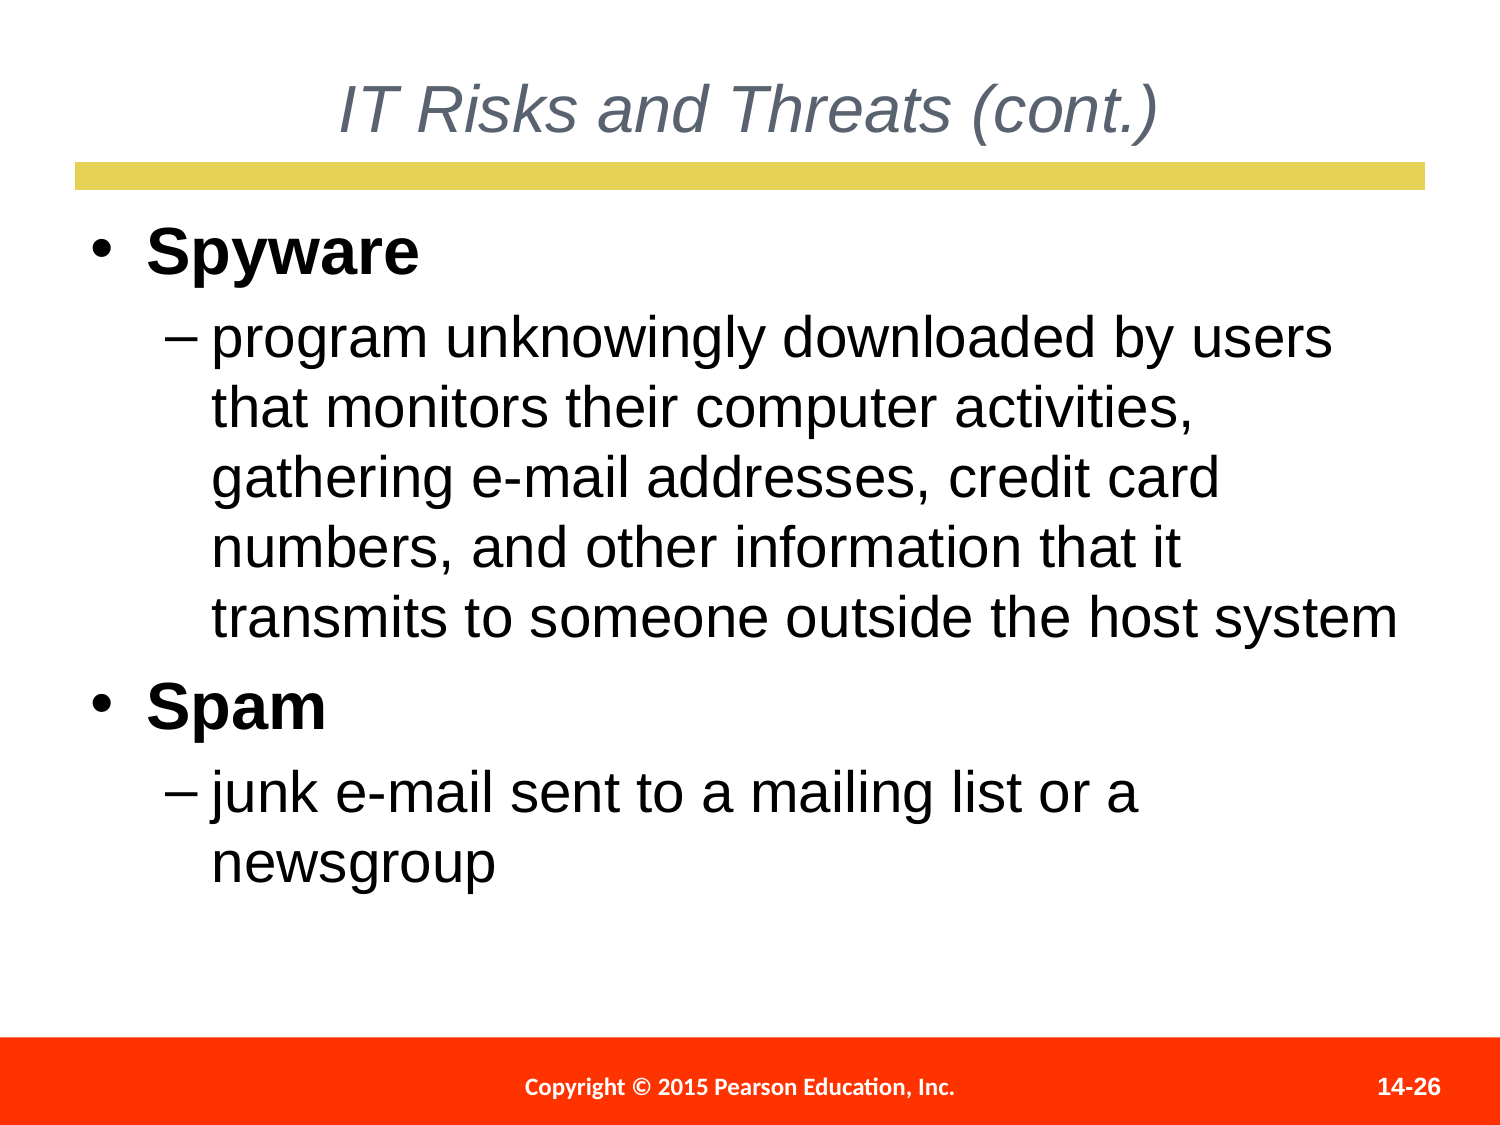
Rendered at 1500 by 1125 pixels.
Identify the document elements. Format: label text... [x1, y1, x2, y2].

text_box IT Risks and Threats (cont.) [74, 12, 1425, 200]
list Spyware program unknowingly downloaded by users that monitors their computer activities, gathering e-mail addresses, credit card numbers, and other information that it transmits to someone outside the host system Spam junk e-mail sent to a mailing list or a newsgroup [74, 199, 1426, 1006]
